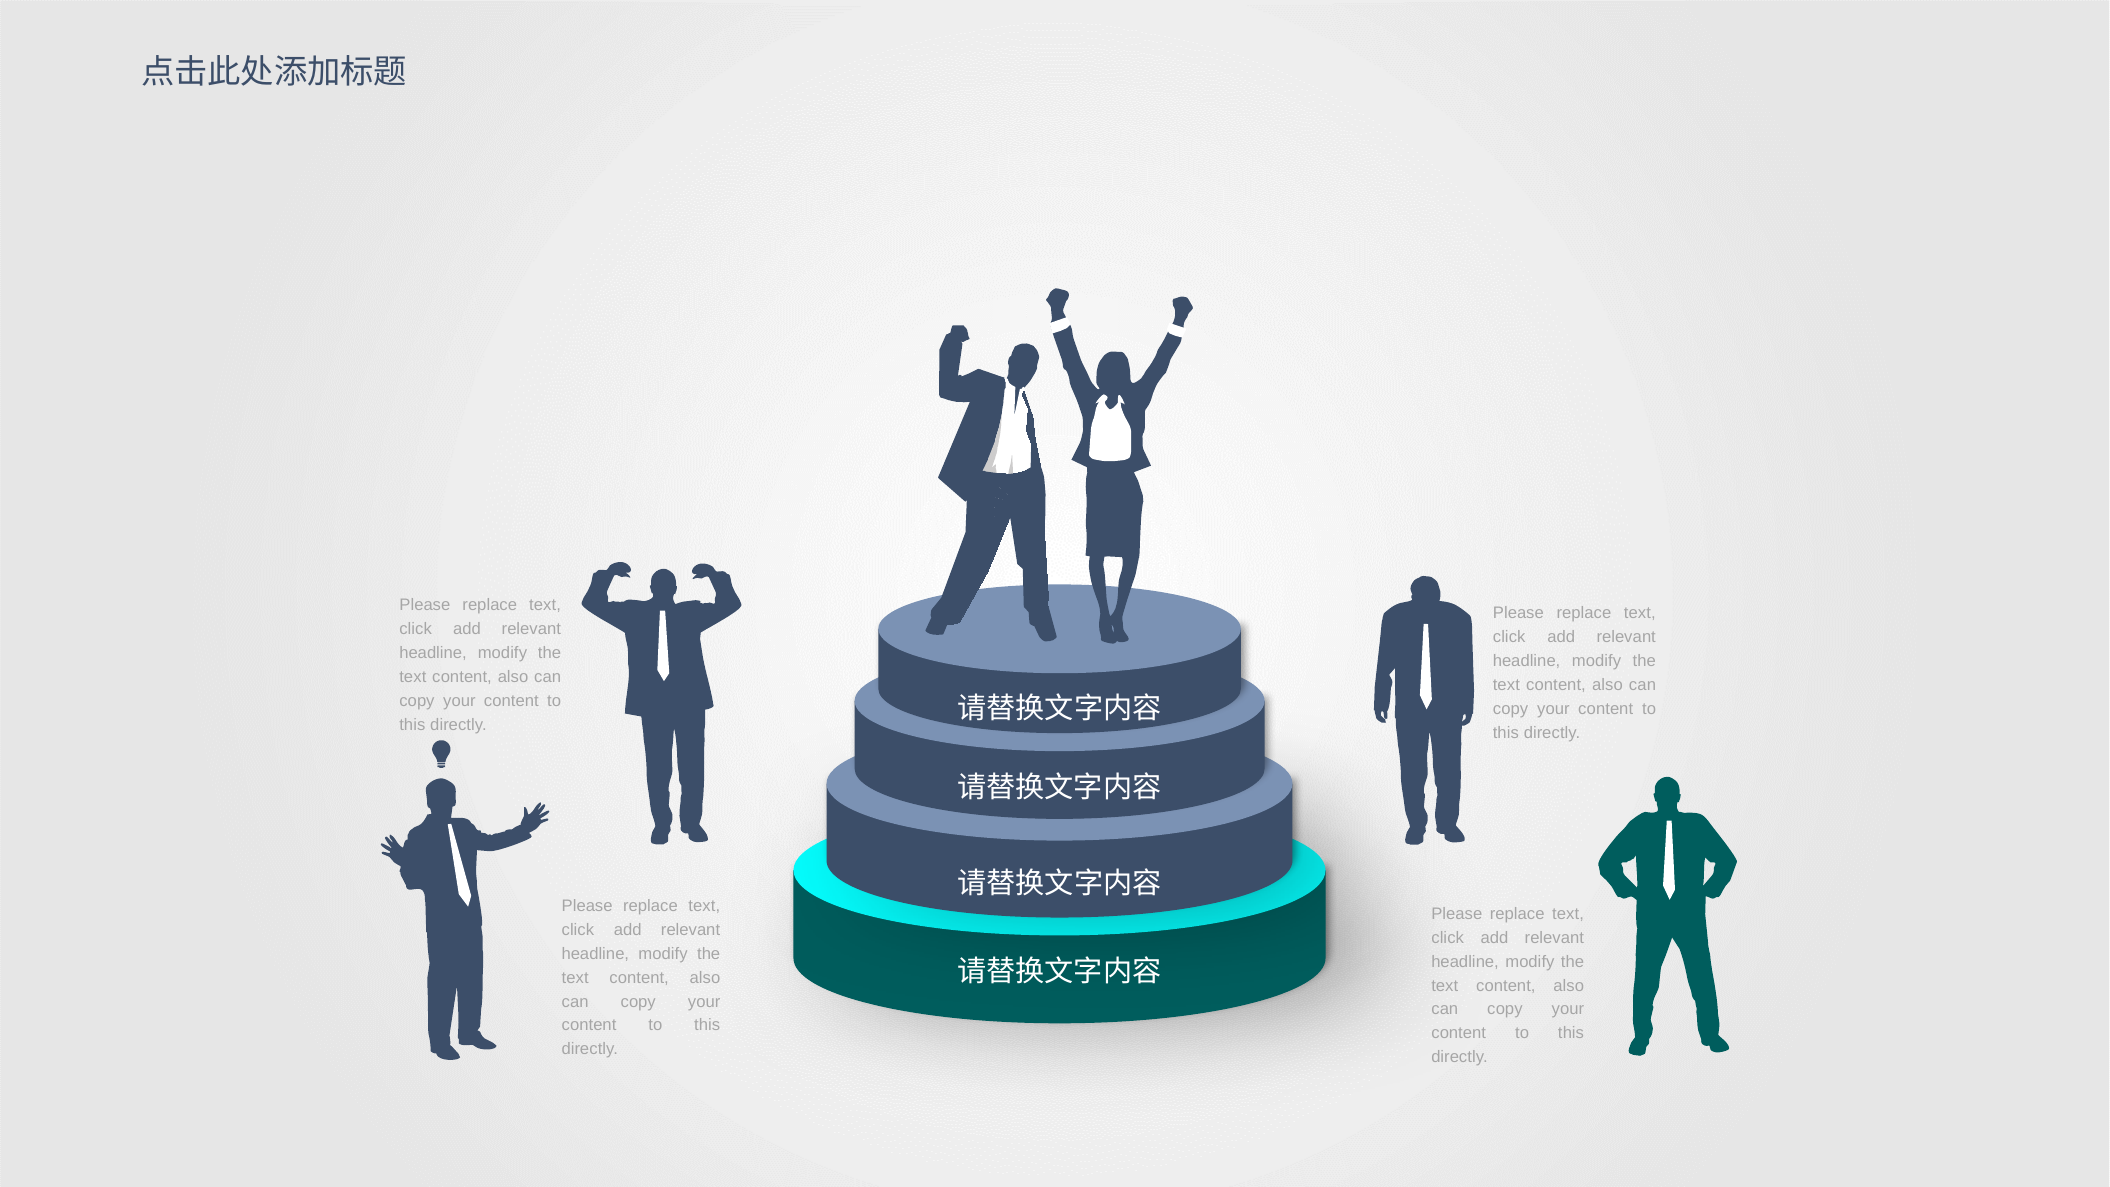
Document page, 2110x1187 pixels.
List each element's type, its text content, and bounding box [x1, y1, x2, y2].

text_box Please replace text, click add relevant headline, modify the text content, also can copy your content to this directly. [561, 890, 721, 1059]
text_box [581, 562, 742, 845]
text_box Please replace text, click add relevant headline, modify the text content, also can copy your content to this directly. [399, 590, 562, 734]
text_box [1373, 575, 1475, 845]
picture [0, 0, 2110, 1187]
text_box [854, 650, 1265, 819]
text_box 点击此处添加标题 [126, 42, 437, 102]
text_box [878, 584, 1241, 734]
text_box Please replace text, click add relevant headline, modify the text content, also can copy your content to this directly. [1431, 898, 1585, 1067]
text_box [926, 288, 1193, 644]
text_box Please replace text, click add relevant headline, modify the text content, also can copy your content to this directly. [1492, 598, 1657, 742]
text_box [380, 740, 550, 1060]
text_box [1598, 776, 1737, 1056]
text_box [826, 726, 1293, 918]
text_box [793, 805, 1326, 1024]
